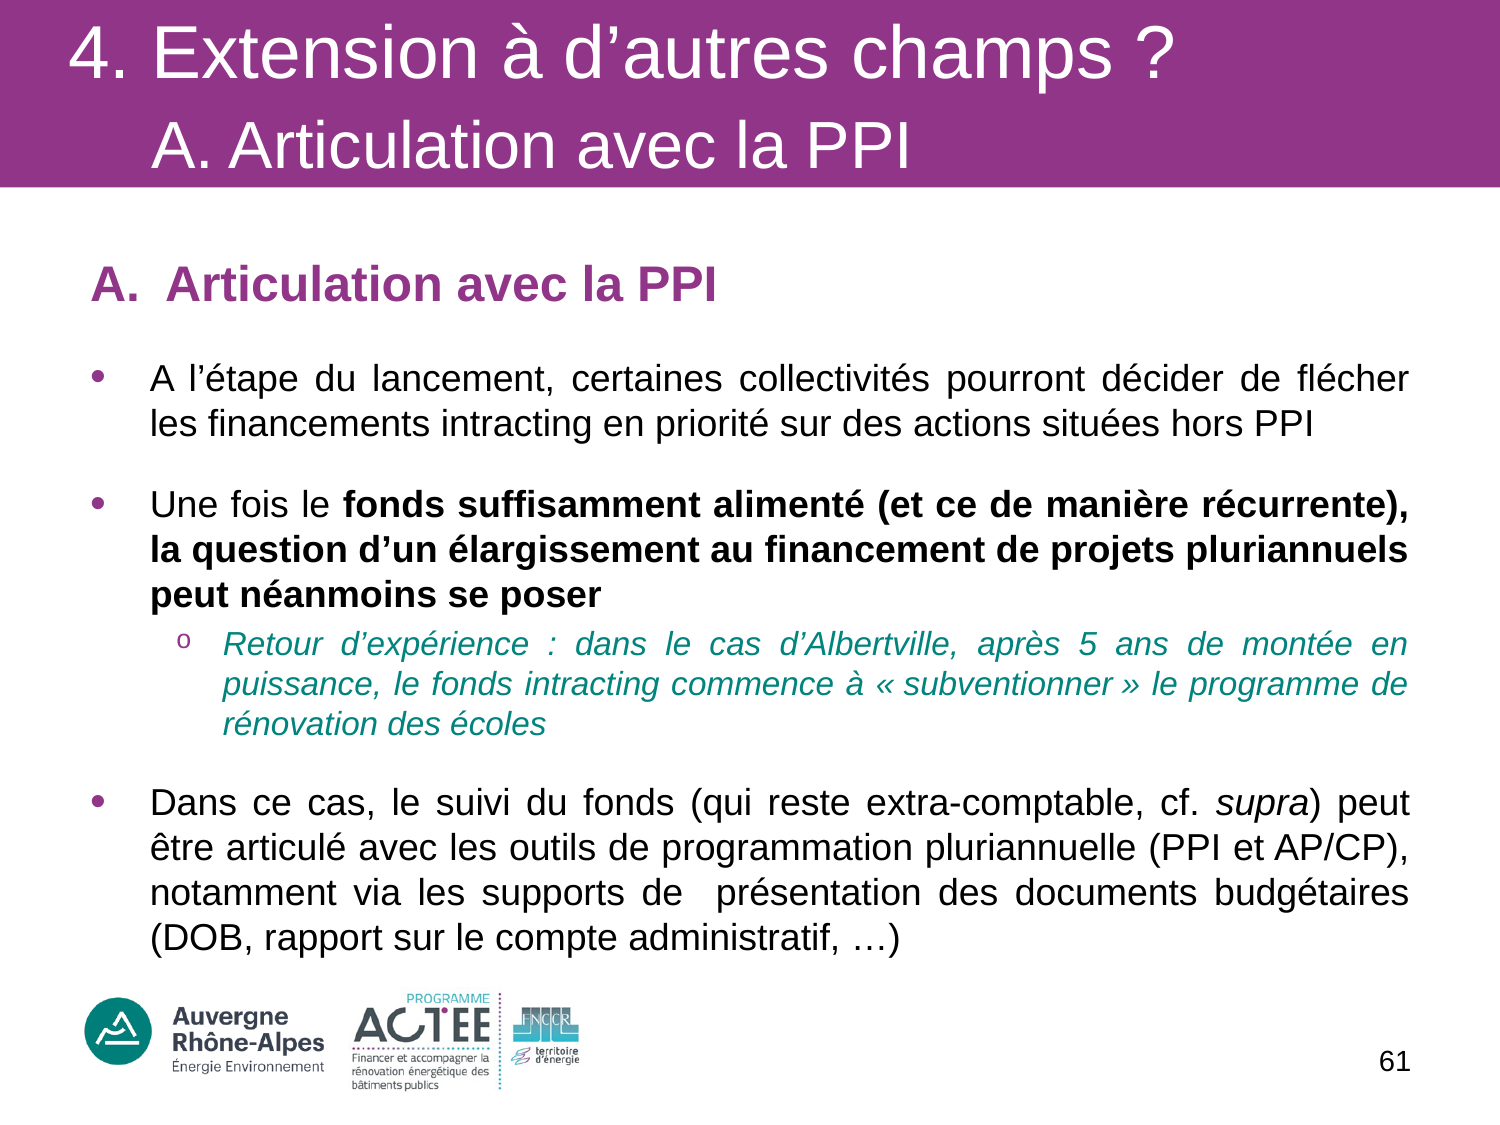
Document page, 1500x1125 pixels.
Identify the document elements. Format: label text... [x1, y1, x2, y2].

list Articulation avec la PPI A l’étape du lancement, certaines collectivités pourront décider de flécher les financements intracting en priorité sur des actions situées hors PPI Une fois le fonds suffisamment alimenté (et ce de manière récurrente), la question d’un élargissement au financement de projets pluriannuels peut néanmoins se poser Retour d’expérience : dans le cas d’Albertville, après 5 ans de montée en puissance, le fonds intracting commence à « subventionner » le programme de rénovation des écoles Dans ce cas, le suivi du fonds (qui reste extra-comptable, cf. supra) peut être articulé avec les outils de programmation pluriannuelle (PPI et AP/CP), notamment via les supports de présentation des documents budgétaires (DOB, rapport sur le compte administratif, …) [74, 243, 1426, 965]
title 4. Extension à d’autres champs ? A. Articulation avec la PPI [52, 0, 1483, 188]
picture [348, 987, 586, 1094]
picture [76, 987, 337, 1085]
